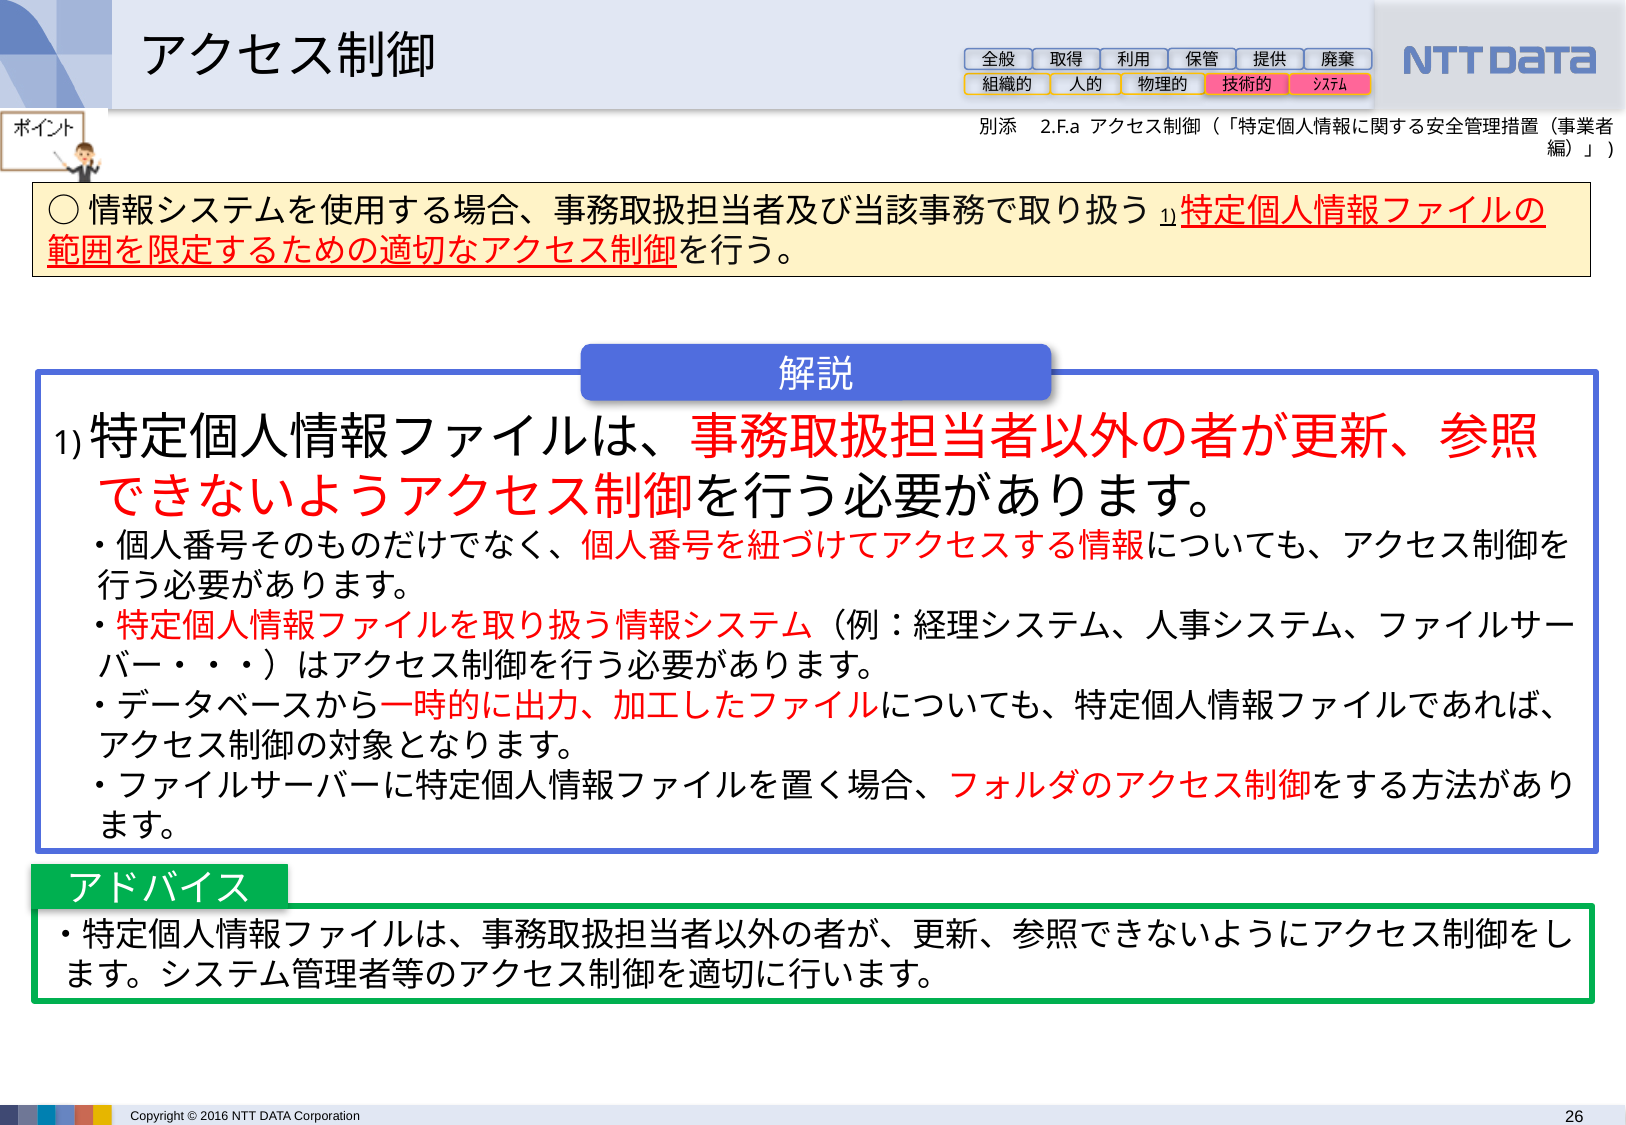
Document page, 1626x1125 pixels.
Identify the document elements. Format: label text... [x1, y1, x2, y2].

text_box 別添 2.F.a アクセス制御（「特定個人情報に関する安全管理措置（事業者編）」) [905, 106, 1625, 167]
text_box 解説 [580, 344, 1052, 401]
text_box ・特定個人情報ファイルは、事務取扱担当者以外の者が、更新、参照できないようにアクセス制御をします。システム管理者等のアクセス制御を適切に行います。 [34, 906, 1593, 1001]
text_box ○情報システムを使用する場合、事務取扱担当者及び当該事務で取り扱う1)特定個人情報ファイルの範囲を限定するための適切なアクセス制御を行う。 [32, 182, 1591, 277]
text_box 1)特定個人情報ファイルは、事務取扱担当者以外の者が更新、参照できないようアクセス制御を行う必要があります。 ・個人番号そのものだけでなく、個人番号を紐づけてアクセスする情報についても、アクセス制御を行う必要があります。 ・特定個人情報ファイルを取り扱う情報システム（例：経理システム、人事システム、ファイルサーバー・・・）はアクセス制御を行う必要があります。 ・データベースから一時的に出力、加工したファイルについても、特定個人情報ファイルであれば、アクセス制御の対象となります。 ・ファイルサーバーに特定個人情報ファイルを置く場合、フォルダのアクセス制御をする方法があります。 [37, 372, 1596, 852]
title アクセス制御 [110, 0, 1416, 109]
picture [1416, 46, 1596, 74]
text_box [964, 48, 1373, 95]
text_box アドバイス [31, 864, 288, 909]
picture [0, 0, 110, 195]
